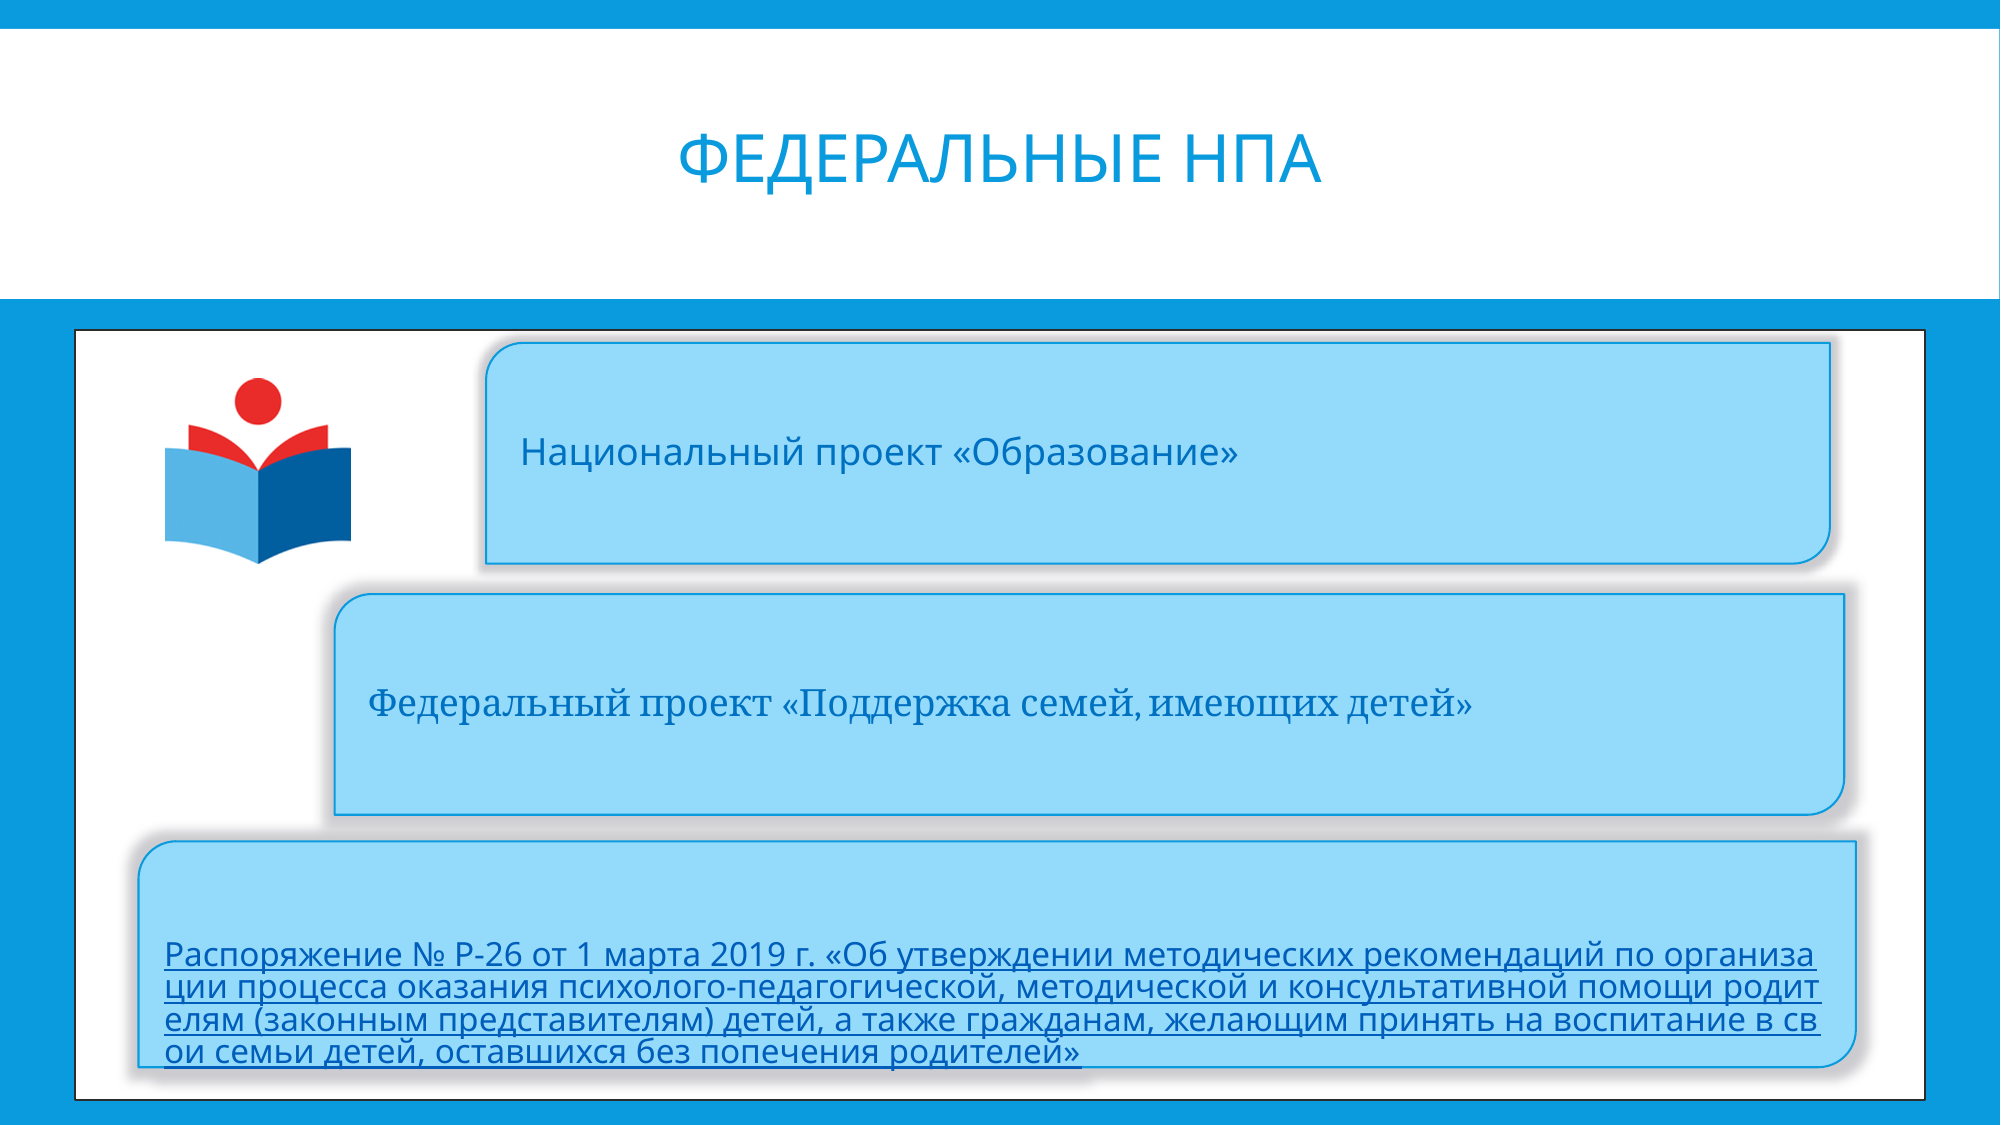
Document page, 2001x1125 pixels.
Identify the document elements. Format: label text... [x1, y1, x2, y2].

list [74, 329, 1926, 1101]
title Федеральные НПА [197, 46, 1803, 277]
text_box Распоряжение № Р-26 от 1 марта 2019 г. «Об утверждении методических рекомендаций по организации процесса оказания психолого-педагогической, методической и консультативной помощи родителям (законным представителям) детей, а также гражданам, желающим принять на воспитание в свои семьи детей, оставшихся без попечения родителей» [137, 840, 1857, 1069]
picture [165, 378, 352, 564]
text_box Национальный проект «Образование» [485, 341, 1831, 565]
text_box Федеральный проект «Поддержка семей, имеющих детей» [333, 593, 1846, 816]
